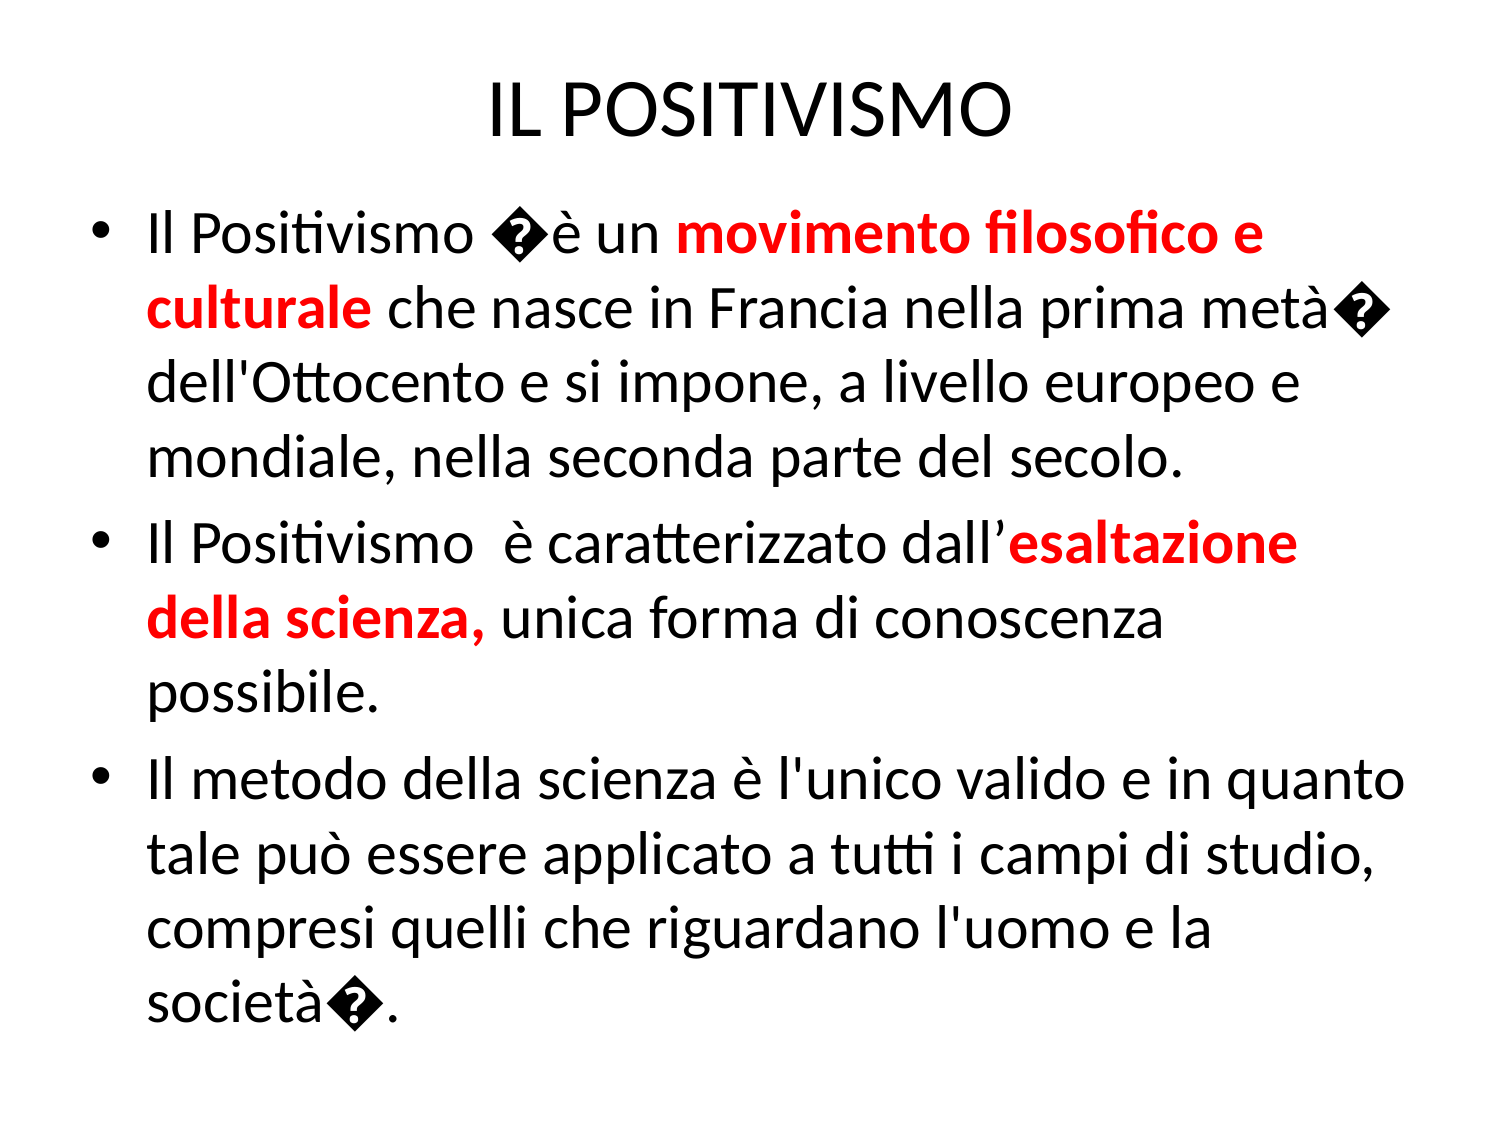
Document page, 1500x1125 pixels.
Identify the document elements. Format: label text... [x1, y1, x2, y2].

list Il Positivismo �è un movimento filosofico e culturale che nasce in Francia nella prima metà� dell'Ottocento e si impone, a livello europeo e mondiale, nella seconda parte del secolo. Il Positivismo è caratterizzato dall’esaltazione della scienza, unica forma di conoscenza possibile. Il metodo della scienza è l'unico valido e in quanto tale può essere applicato a tutti i campi di studio, compresi quelli che riguardano l'uomo e la società�. [75, 184, 1425, 1083]
title IL POSITIVISMO [75, 45, 1425, 161]
